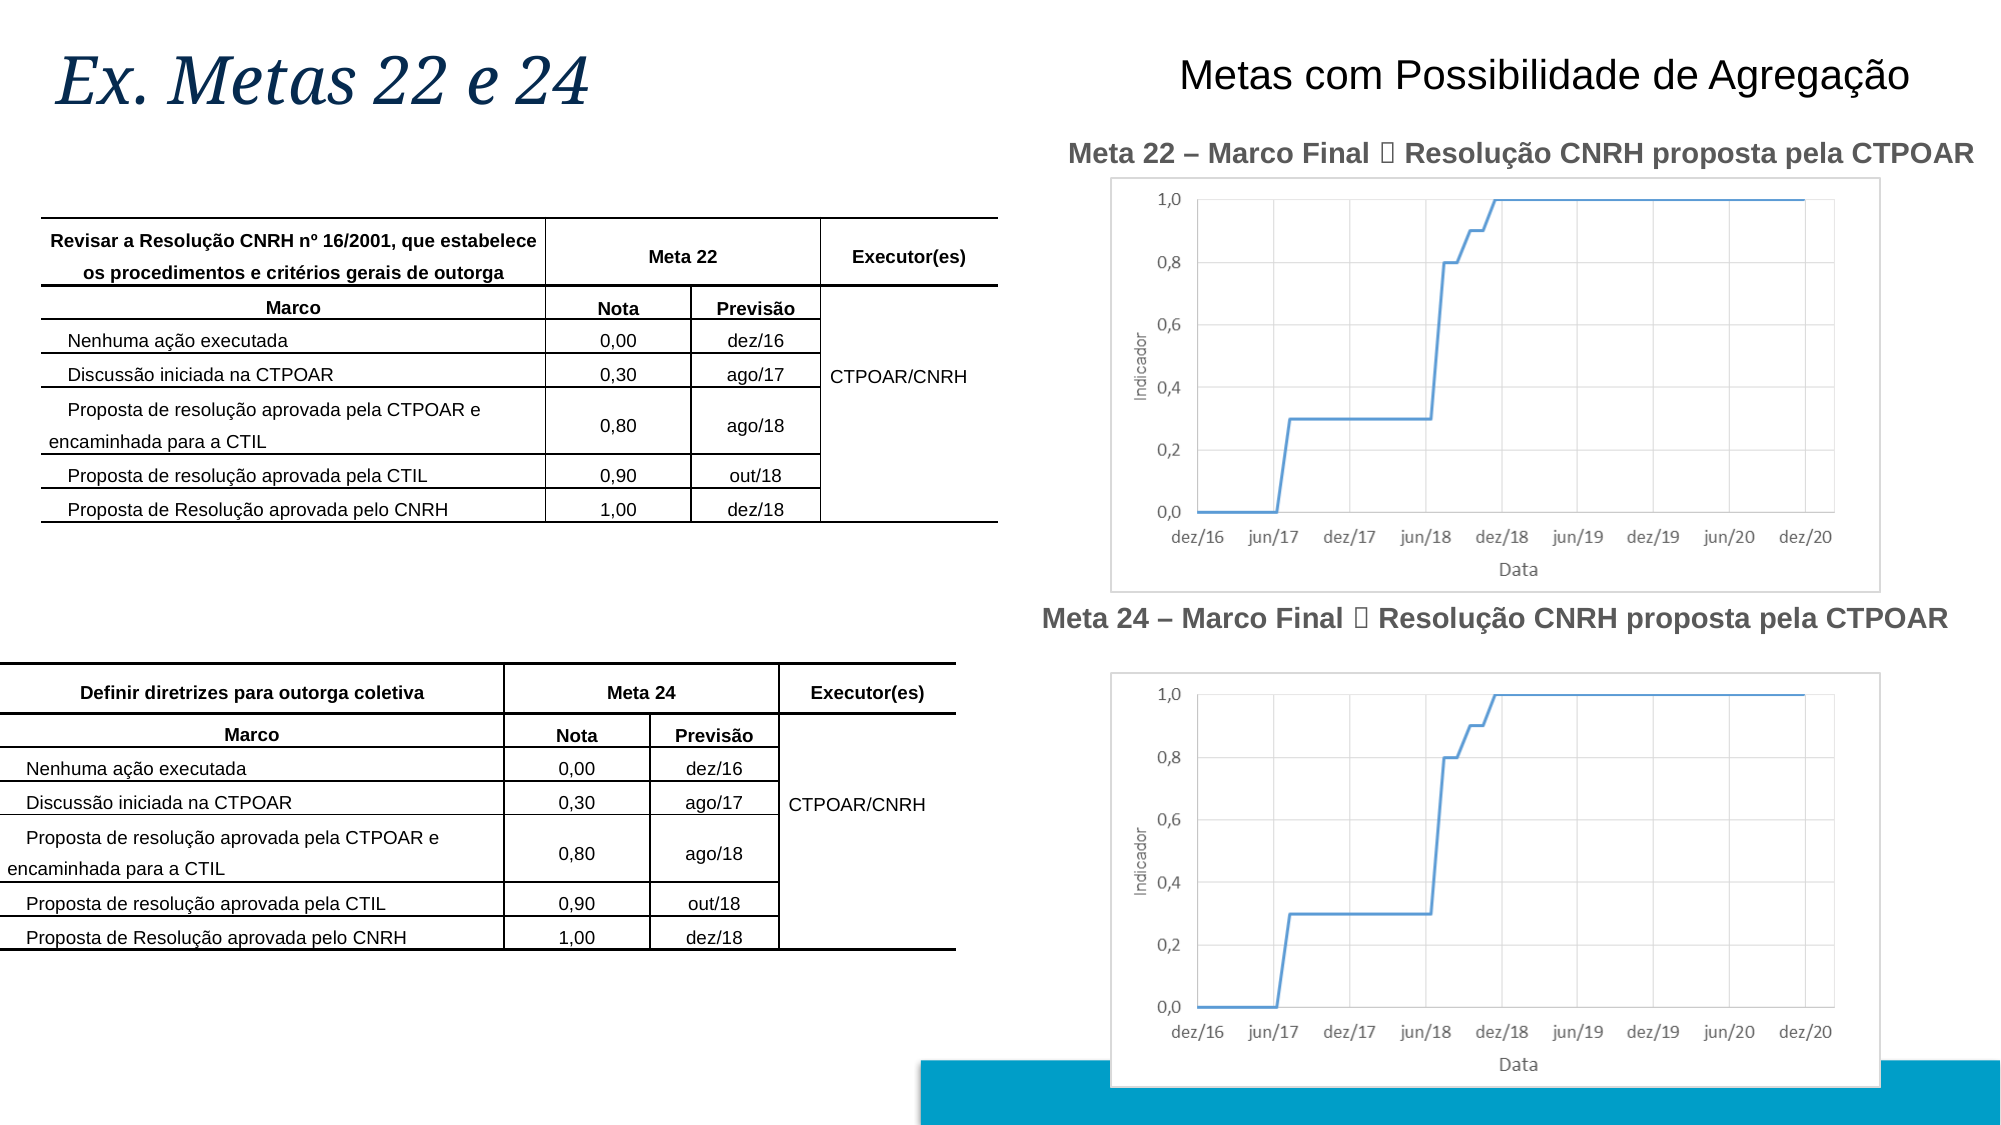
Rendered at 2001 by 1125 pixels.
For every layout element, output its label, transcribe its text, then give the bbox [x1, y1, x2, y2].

table_cell Proposta de resolução aprovada pela CTPOAR e encaminhada para a CTIL [0, 815, 503, 881]
table_cell 0,30 [505, 782, 649, 814]
table_cell Nenhuma ação executada [41, 320, 545, 352]
table_cell Proposta de resolução aprovada pela CTIL [0, 883, 503, 915]
table_cell 0,90 [546, 455, 690, 487]
picture [1110, 672, 1881, 1087]
table_header Executor(es) [821, 219, 998, 284]
table_cell dez/18 [651, 917, 778, 948]
table_cell 0,30 [546, 354, 690, 386]
table_cell Nenhuma ação executada [0, 748, 503, 780]
table_cell out/18 [692, 455, 820, 487]
table_cell Marco [0, 715, 503, 746]
table_cell 0,90 [505, 883, 649, 915]
picture [1110, 176, 1881, 593]
table_cell Discussão iniciada na CTPOAR [0, 782, 503, 814]
table_cell 1,00 [546, 489, 690, 521]
table_cell CTPOAR/CNRH [821, 287, 998, 521]
table_cell dez/16 [692, 320, 820, 352]
table_header Revisar a Resolução CNRH nº 16/2001, que estabelece os procedimentos e critérios gerais de outorga [41, 219, 545, 284]
table_cell Proposta de resolução aprovada pela CTPOAR e encaminhada para a CTIL [41, 388, 545, 453]
text_box Ex. Metas 22 e 24 [41, 27, 632, 126]
table_header Definir diretrizes para outorga coletiva [0, 665, 503, 712]
table_header Meta 24 [505, 665, 778, 712]
table_header Meta 22 [546, 219, 820, 284]
table_cell 0,80 [546, 388, 690, 453]
table_cell Proposta de resolução aprovada pela CTIL [41, 455, 545, 487]
table_cell Proposta de Resolução aprovada pelo CNRH [41, 489, 545, 521]
table_cell dez/16 [651, 748, 778, 780]
text_box Meta 22 – Marco Final  Resolução CNRH proposta pela CTPOAR [1053, 126, 1991, 177]
table_cell Previsão [692, 287, 820, 318]
table_cell Previsão [651, 715, 778, 746]
table_cell Proposta de Resolução aprovada pelo CNRH [0, 917, 503, 948]
table_cell 0,00 [505, 748, 649, 780]
table_cell CTPOAR/CNRH [780, 715, 956, 948]
table_cell ago/18 [692, 388, 820, 453]
table_cell Nota [546, 287, 690, 318]
table_cell Discussão iniciada na CTPOAR [41, 354, 545, 386]
table_cell 0,80 [505, 815, 649, 881]
table_header Executor(es) [780, 665, 956, 712]
text_box Metas com Possibilidade de Agregação [1045, 15, 2000, 105]
table_cell ago/17 [692, 354, 820, 386]
table_cell ago/17 [651, 782, 778, 814]
text_box Meta 24 – Marco Final  Resolução CNRH proposta pela CTPOAR [1027, 592, 1964, 642]
table_cell 0,00 [546, 320, 690, 352]
table_cell out/18 [651, 883, 778, 915]
table_cell 1,00 [505, 917, 649, 948]
table_cell ago/18 [651, 815, 778, 881]
table_cell dez/18 [692, 489, 820, 521]
table_cell Marco [41, 287, 545, 318]
table_cell Nota [505, 715, 649, 746]
